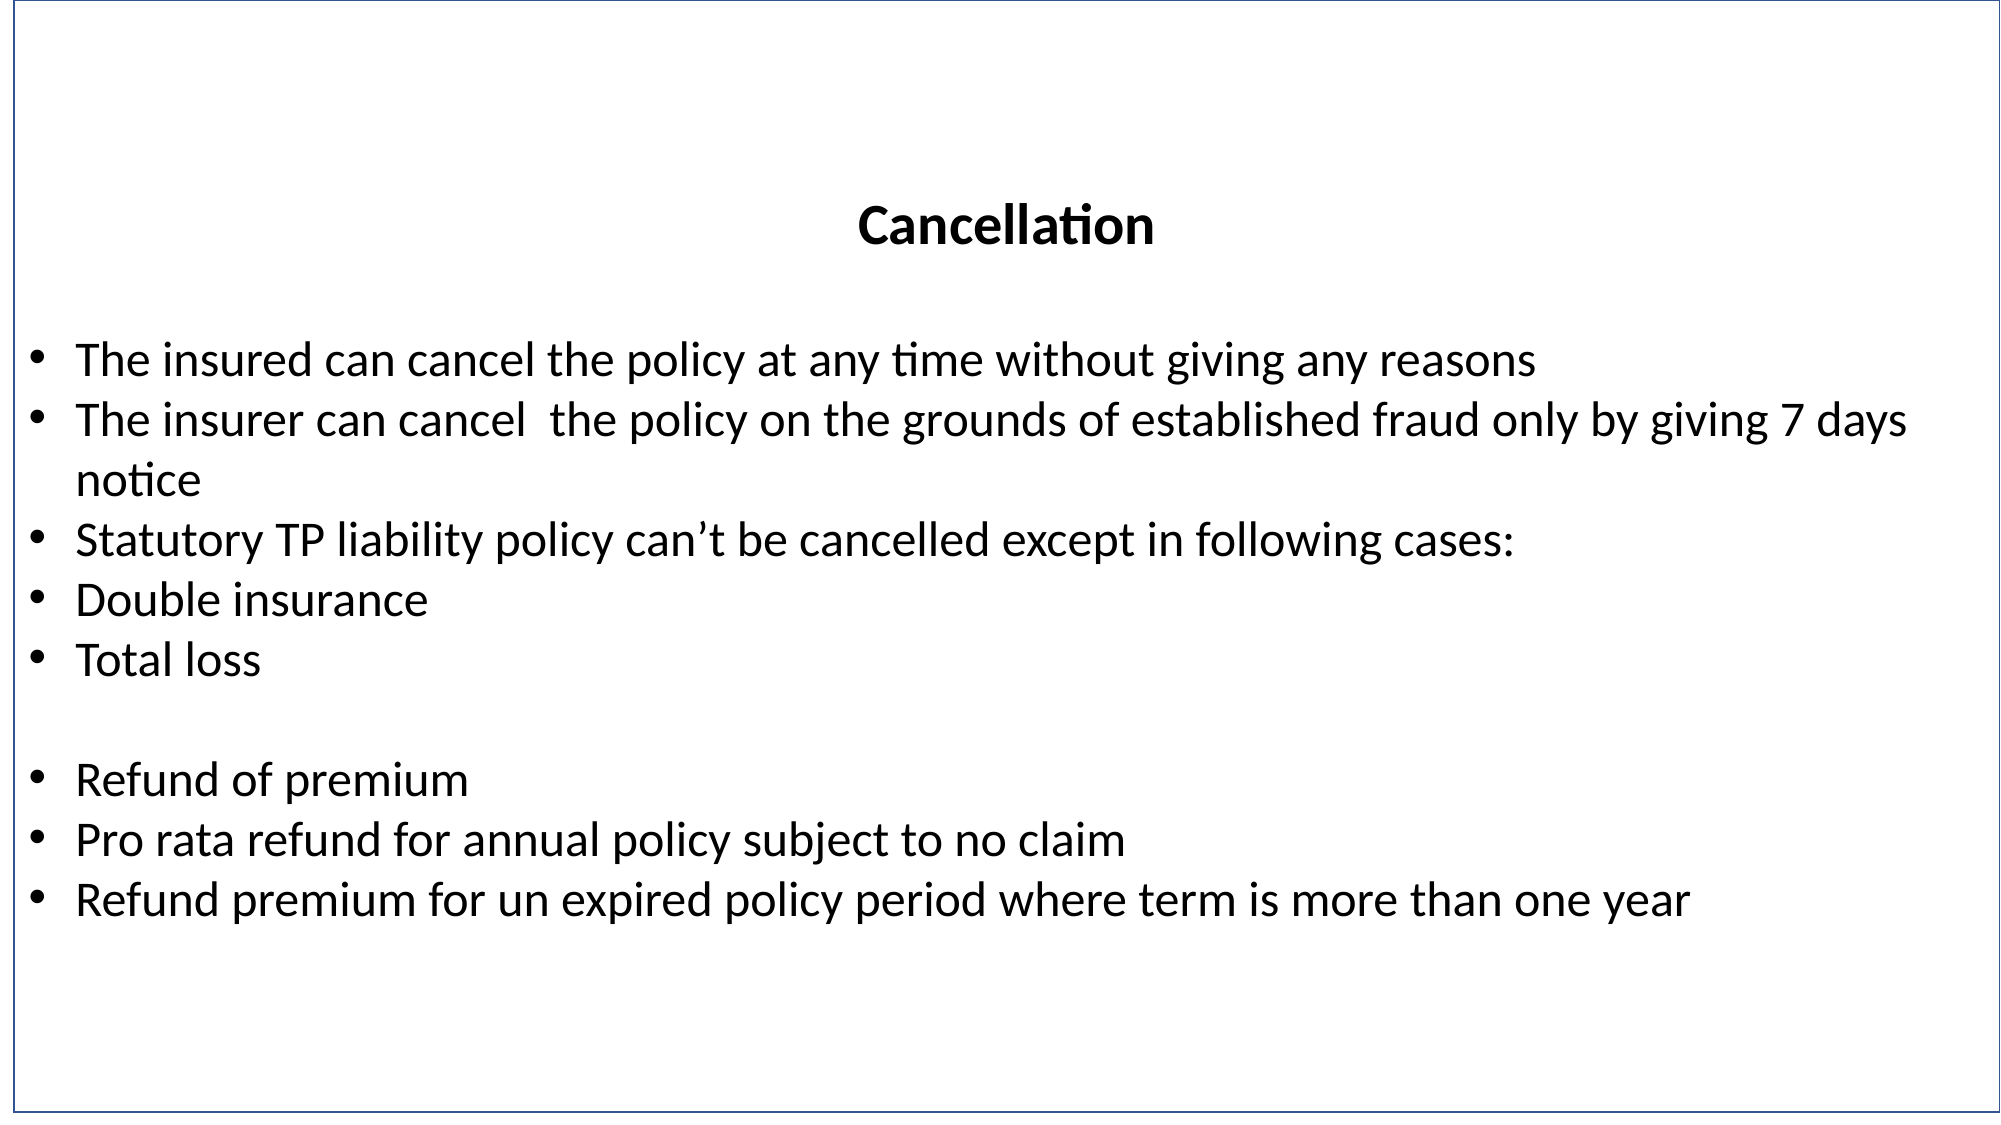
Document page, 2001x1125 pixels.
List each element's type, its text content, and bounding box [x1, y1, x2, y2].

text_box Cancellation The insured can cancel the policy at any time without giving any reasons The insurer can cancel the policy on the grounds of established fraud only by giving 7 days notice Statutory TP liability policy can’t be cancelled except in following cases: Double insurance Total loss Refund of premium Pro rata refund for annual policy subject to no claim Refund premium for un expired policy period where term is more than one year [13, 0, 2000, 1113]
